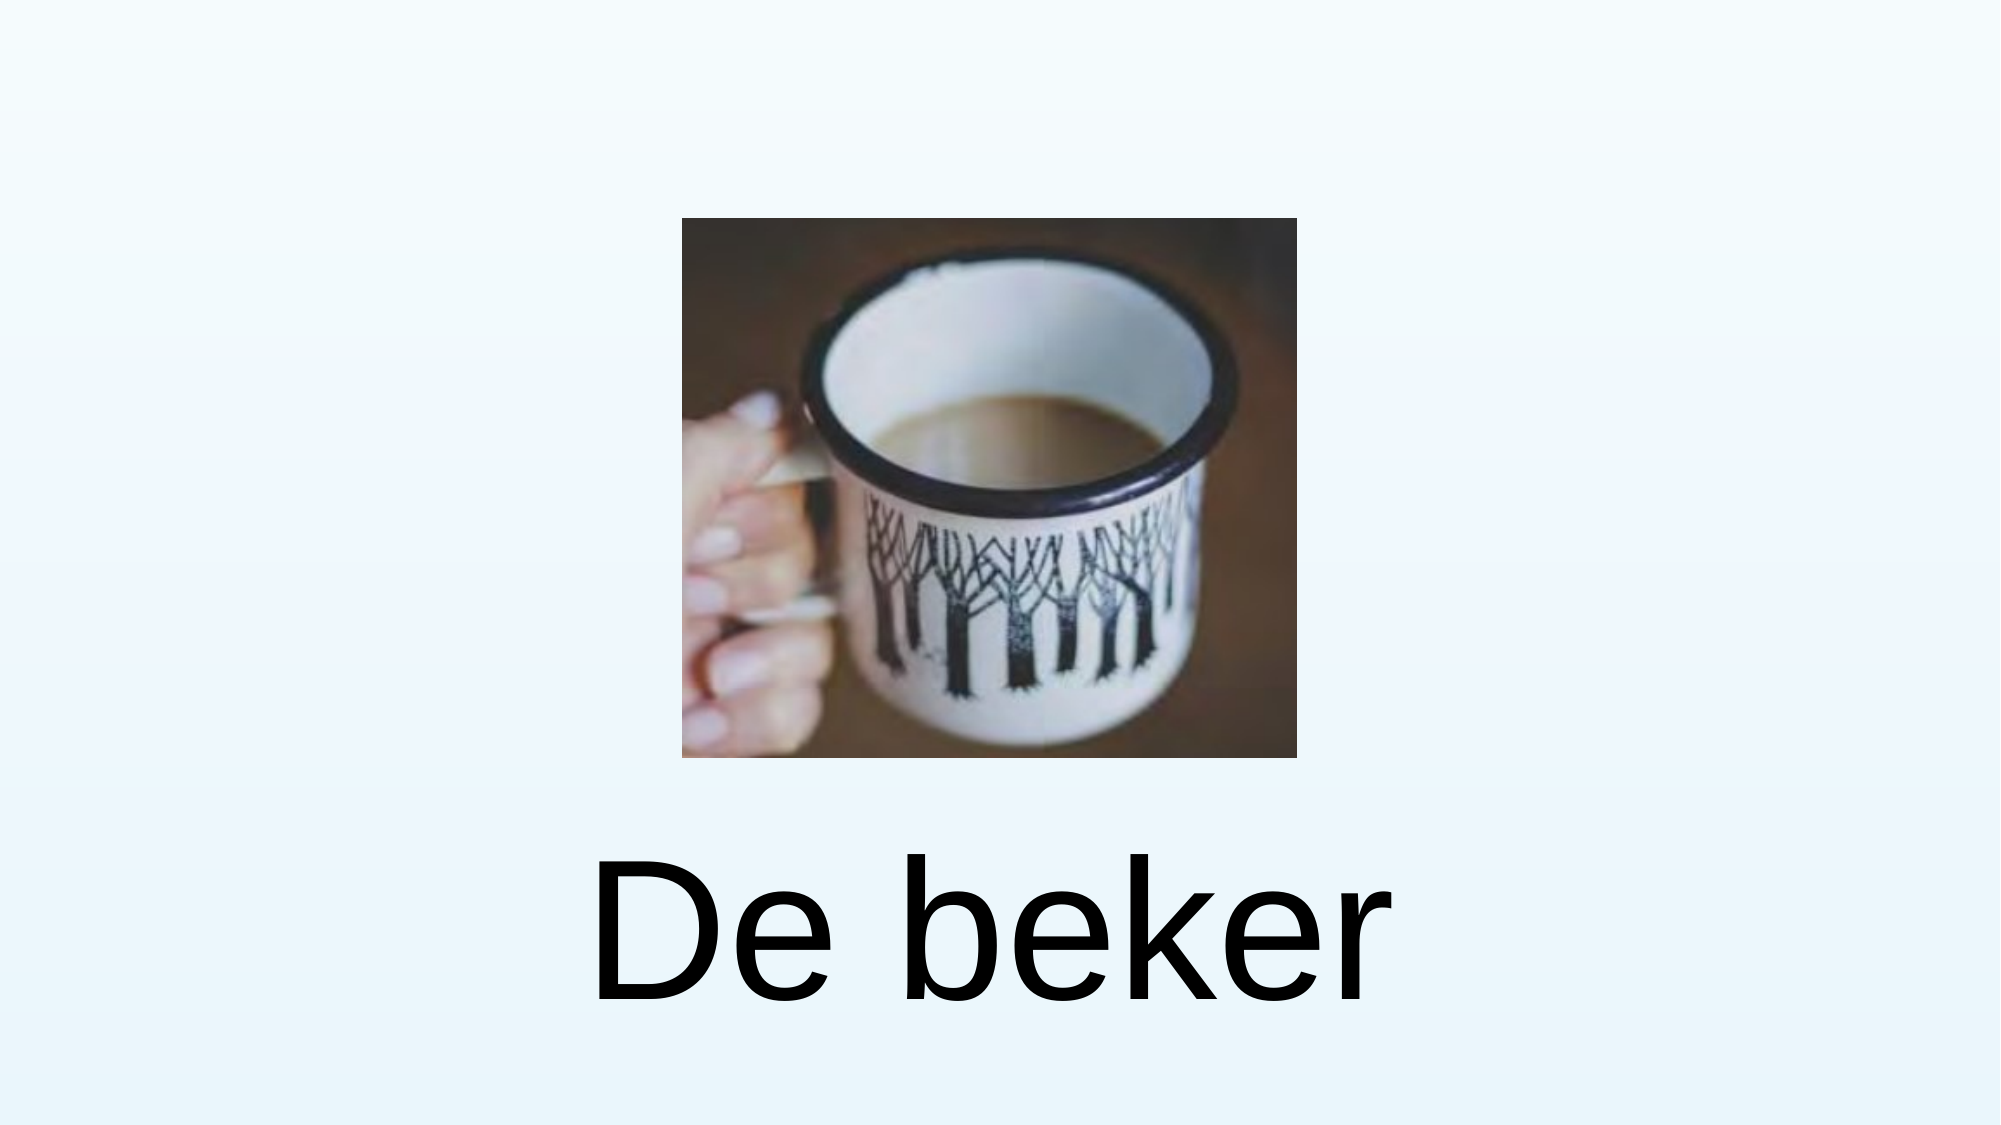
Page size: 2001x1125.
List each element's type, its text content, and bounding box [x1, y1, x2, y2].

text_box De beker [569, 792, 1411, 1048]
picture [682, 217, 1298, 759]
